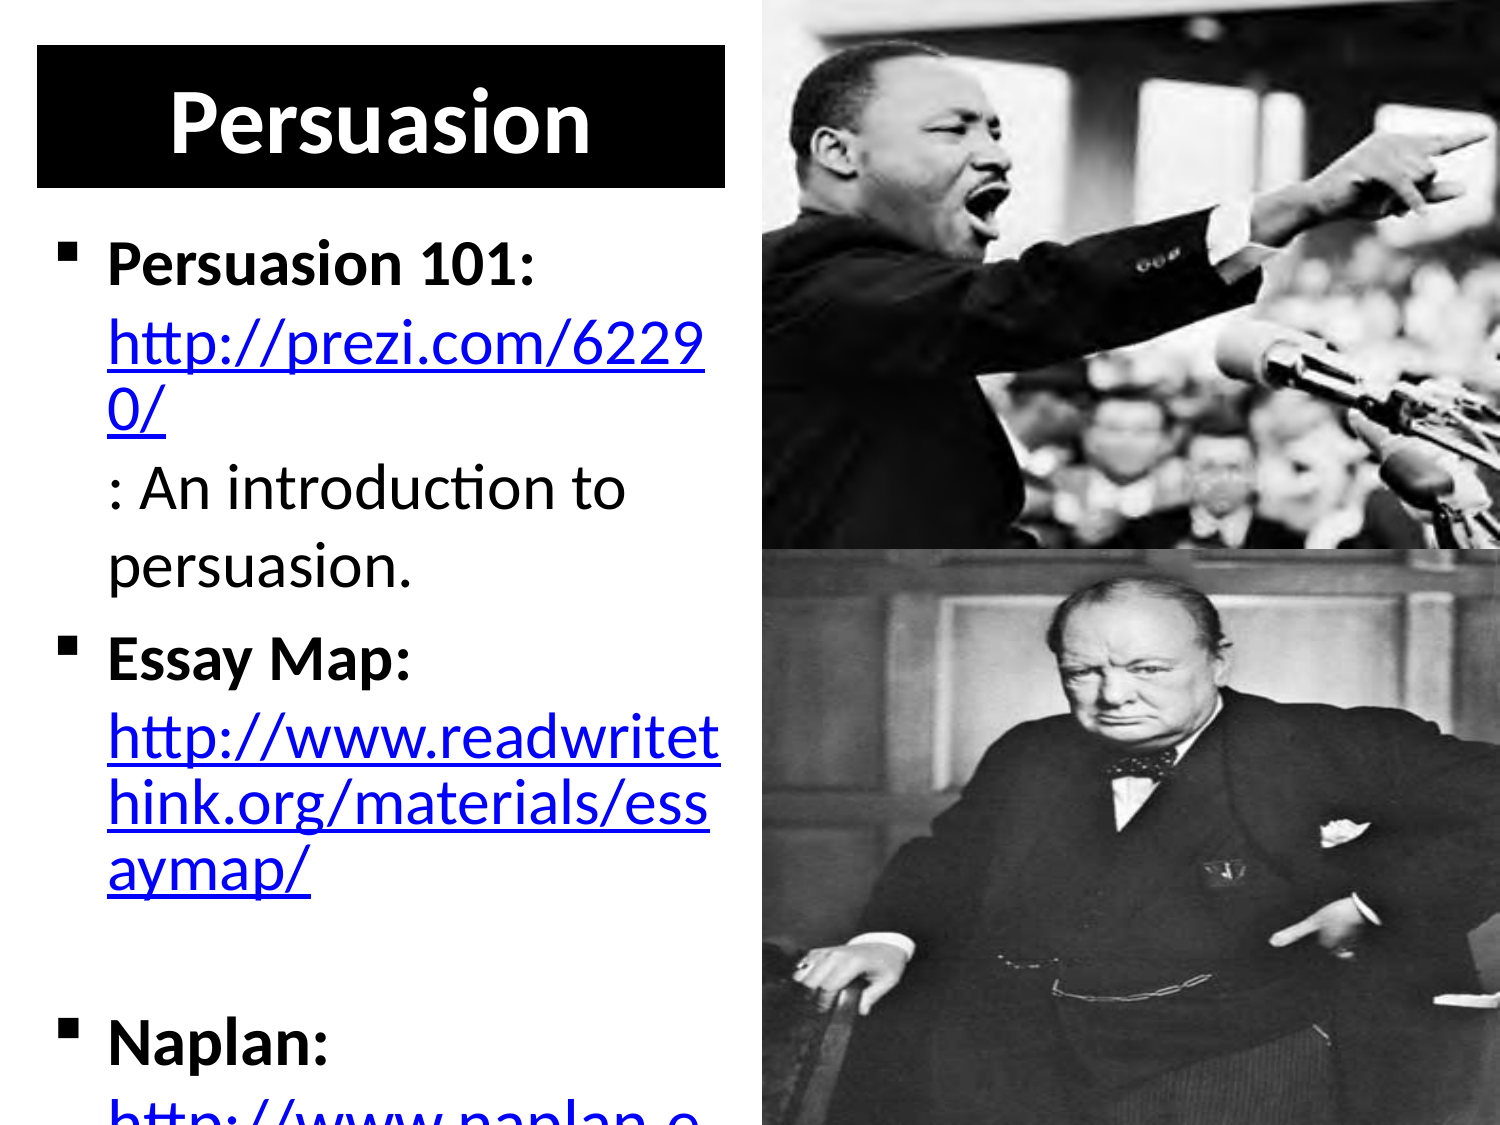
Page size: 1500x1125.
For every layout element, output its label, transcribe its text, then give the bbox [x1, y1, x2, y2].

title Persuasion [37, 45, 725, 188]
list Persuasion 101: http://prezi.com/62290/: An introduction to persuasion. Essay Map: http://www.readwritethink.org/materials/essaymap/ Naplan: http://www.naplan.edu.au/writing_2011_-_domains.html [37, 212, 738, 1063]
picture [762, 0, 1500, 1125]
